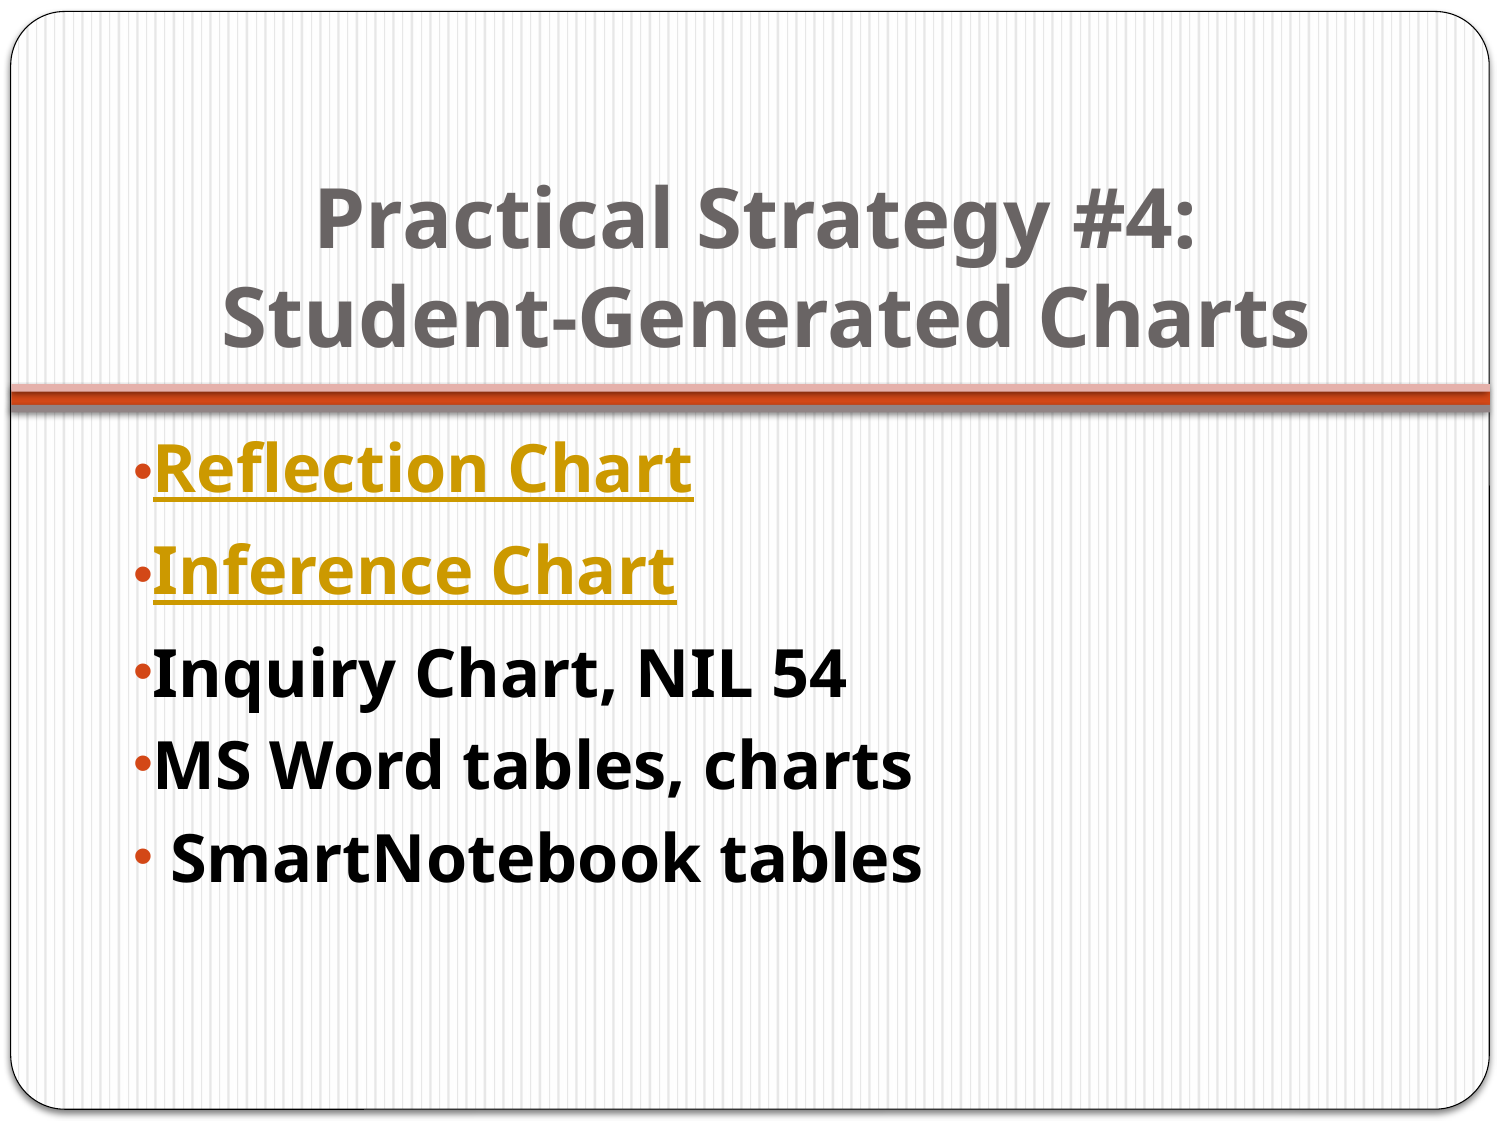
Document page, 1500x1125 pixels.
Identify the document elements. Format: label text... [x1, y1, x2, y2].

title Practical Strategy #4: Student-Generated Charts [118, 156, 1394, 380]
list Reflection Chart Inference Chart Inquiry Chart, NIL 54 MS Word tables, charts SmartNotebook tables [118, 417, 1413, 988]
